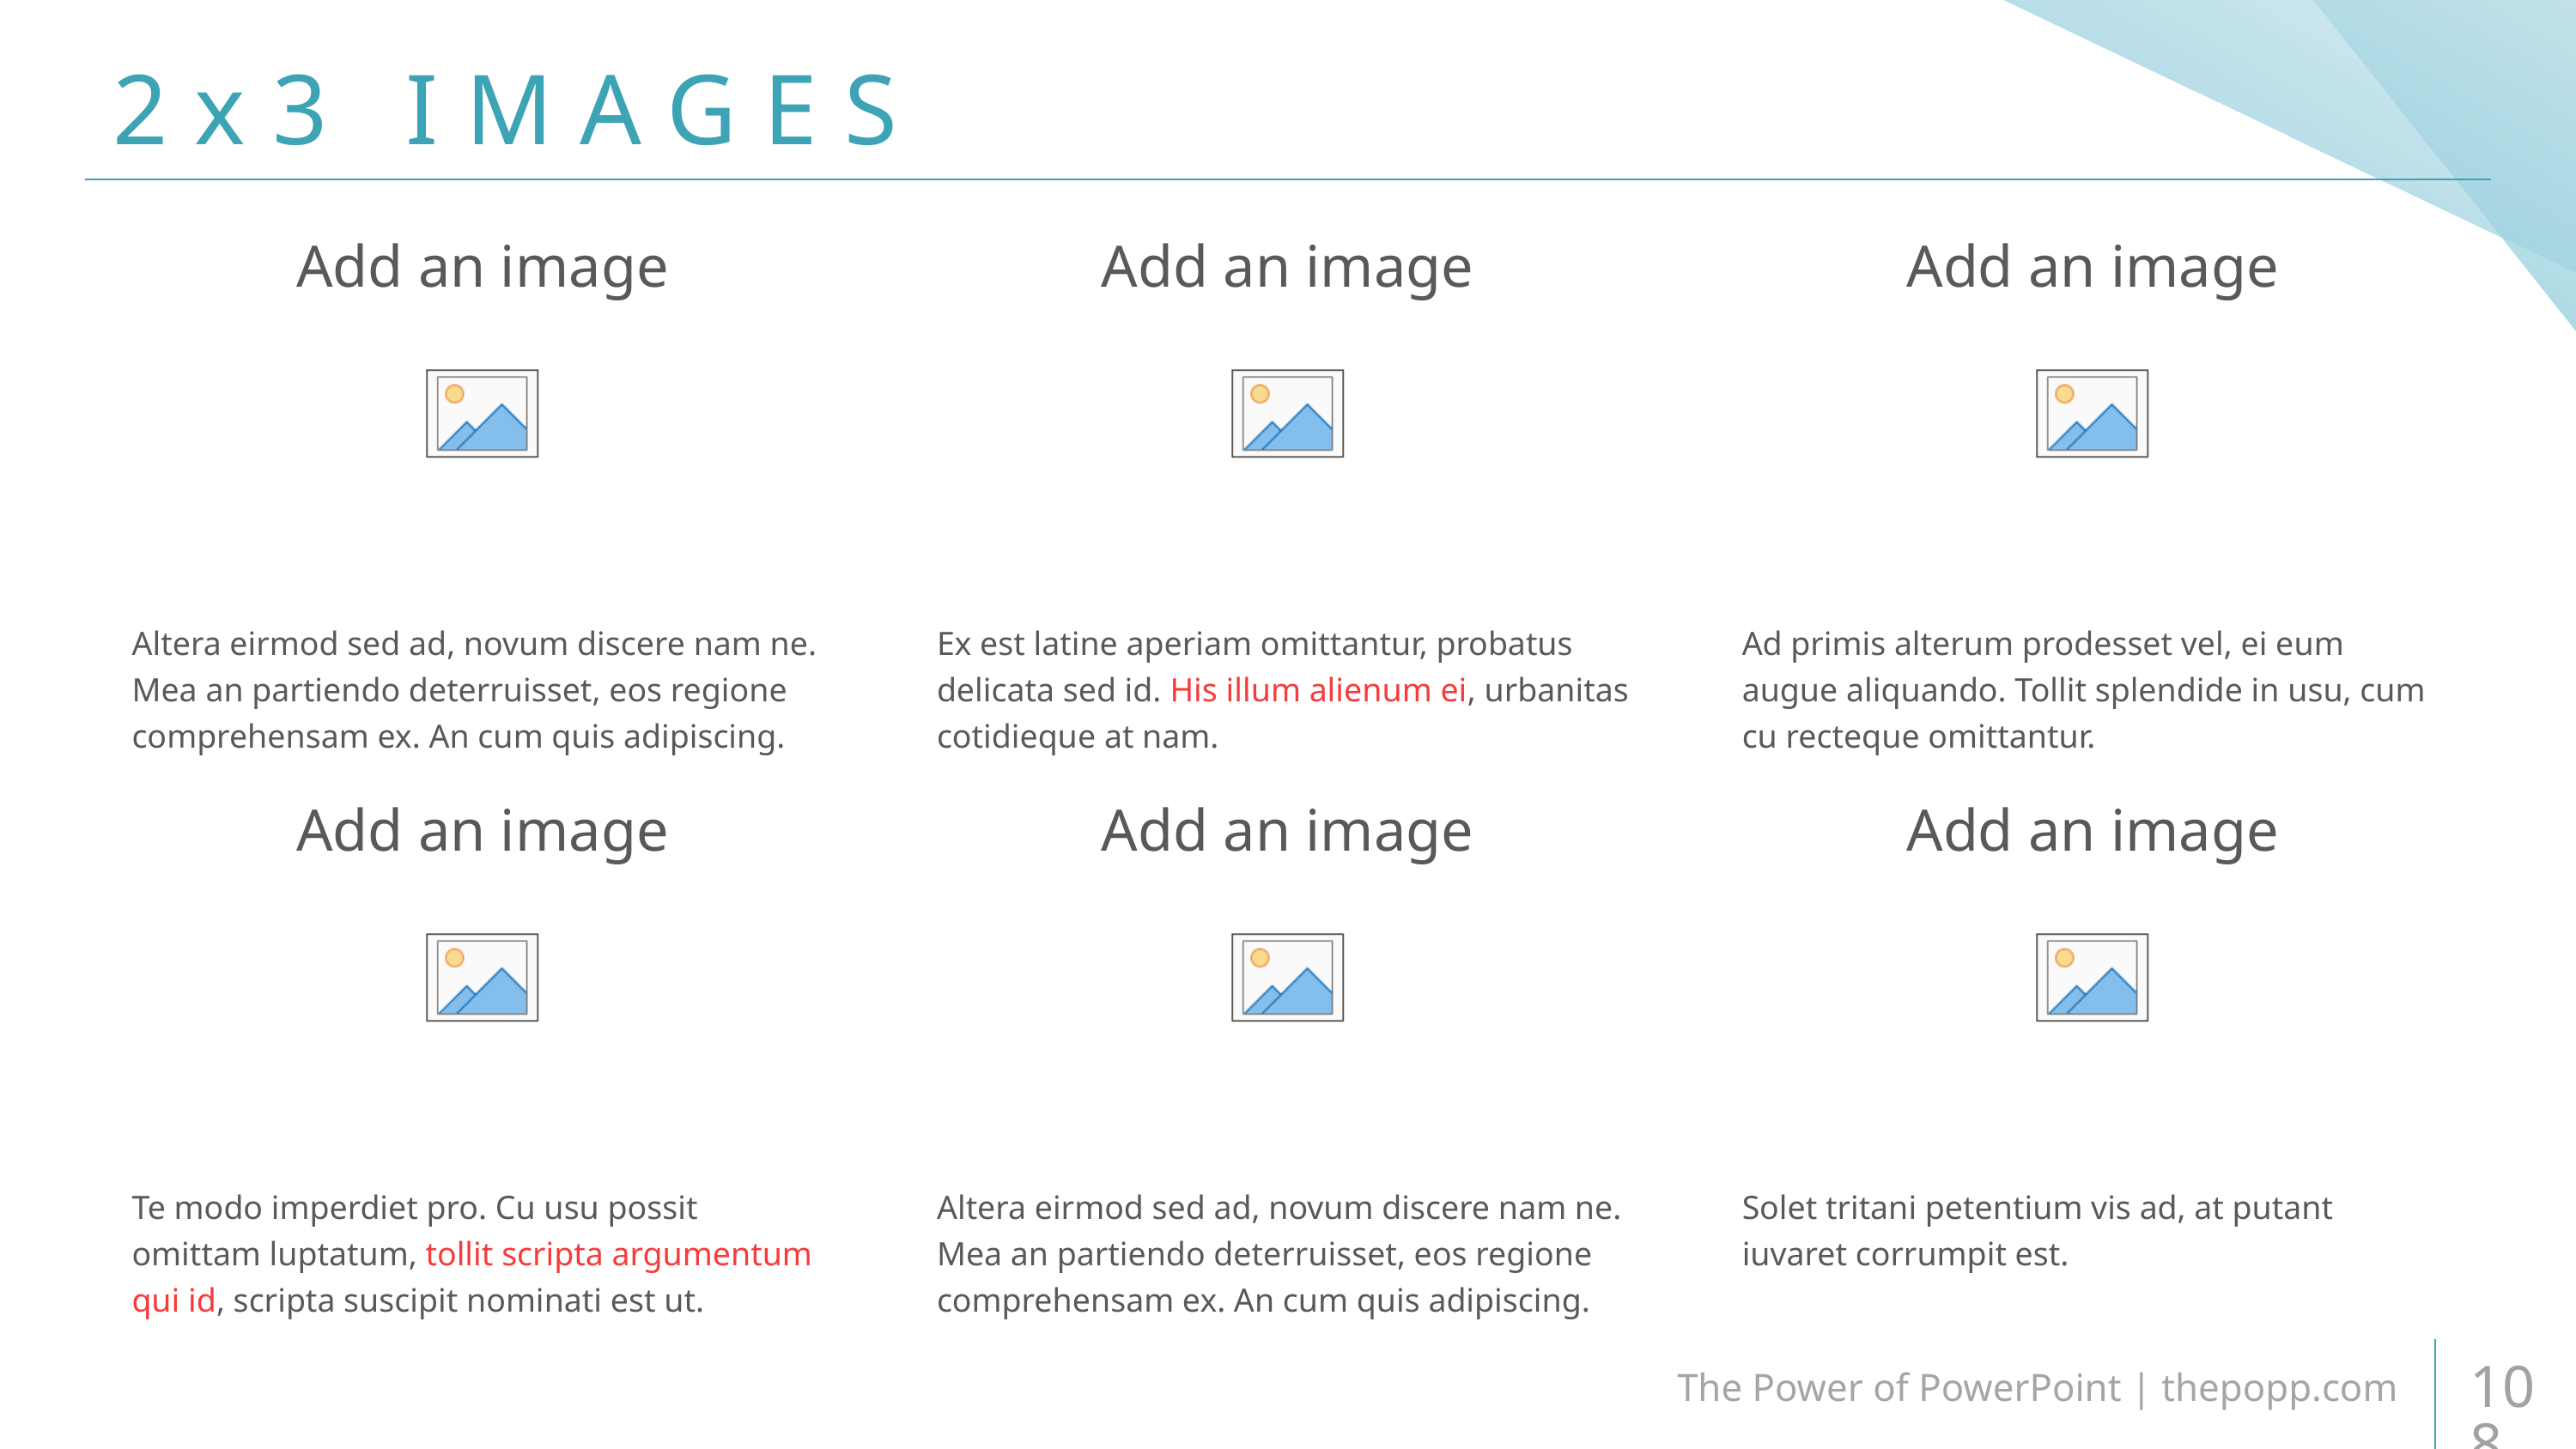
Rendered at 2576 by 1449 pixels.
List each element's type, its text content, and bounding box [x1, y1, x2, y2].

picture [1718, 223, 2468, 604]
list Altera eirmod sed ad, novum discere nam ne. Mea an partiendo deterruisset, eos regione comprehensam ex. An cum quis adipiscing. [108, 609, 857, 769]
list Ex est latine aperiam omittantur, probatus delicata sed id. His illum alienum ei, urbanitas cotidieque at nam. [914, 609, 1662, 769]
picture [1718, 787, 2468, 1168]
title 2x3 IMAGES [89, 27, 2448, 186]
list Ad primis alterum prodesset vel, ei eum augue aliquando. Tollit splendide in usu, cum cu recteque omittantur. [1718, 609, 2468, 769]
slide_number 108 [2446, 1350, 2575, 1428]
picture [913, 223, 1662, 604]
list Te modo imperdiet pro. Cu usu possit omittam luptatum, tollit scripta argumentum qui id, scripta suscipit nominati est ut. [108, 1173, 857, 1333]
list Solet tritani petentium vis ad, at putant iuvaret corrumpit est. [1718, 1173, 2468, 1333]
picture [913, 787, 1662, 1168]
picture [108, 787, 858, 1168]
picture [108, 223, 858, 604]
footer The Power of PowerPoint | thepopp.com [1326, 1350, 2421, 1428]
list Altera eirmod sed ad, novum discere nam ne. Mea an partiendo deterruisset, eos regione comprehensam ex. An cum quis adipiscing. [914, 1173, 1662, 1333]
